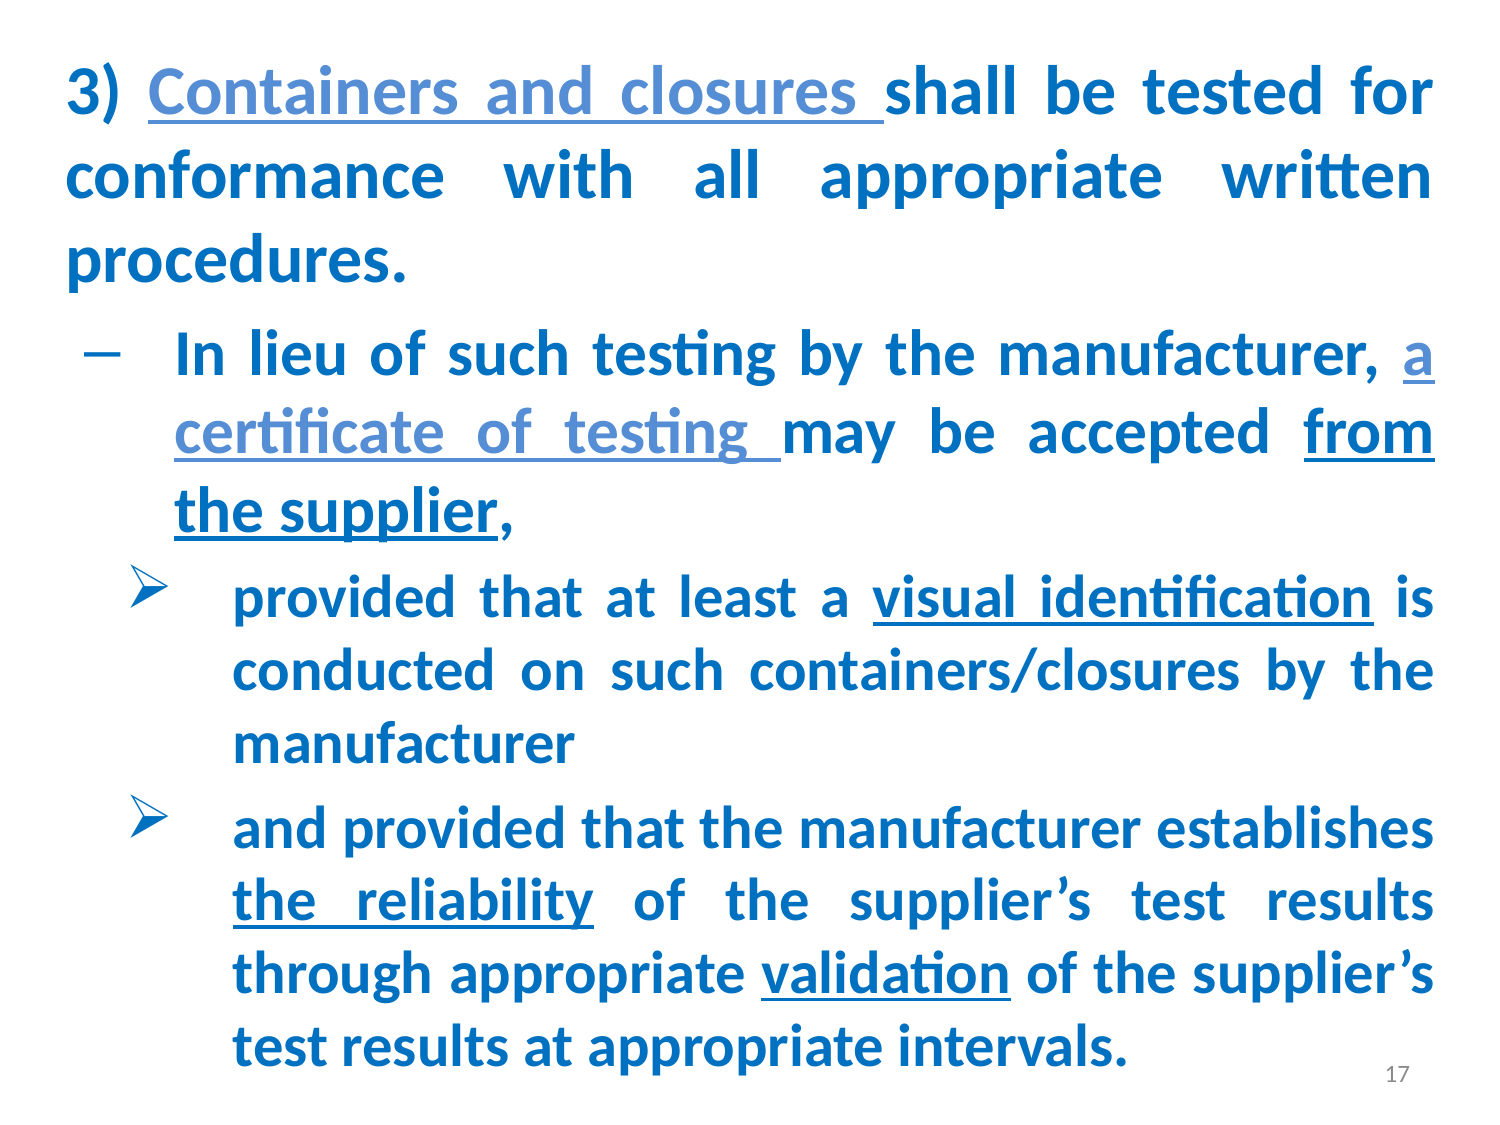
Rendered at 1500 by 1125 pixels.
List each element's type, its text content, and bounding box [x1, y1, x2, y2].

list 3) Containers and closures shall be tested for conformance with all appropriate written procedures. In lieu of such testing by the manufacturer, a certificate of testing may be accepted from the supplier, provided that at least a visual identification is conducted on such containers/closures by the manufacturer and provided that the manufacturer establishes the reliability of the supplier’s test results through appropriate validation of the supplier’s test results at appropriate intervals. [50, 37, 1450, 1100]
slide_number 17 [1074, 1042, 1425, 1103]
